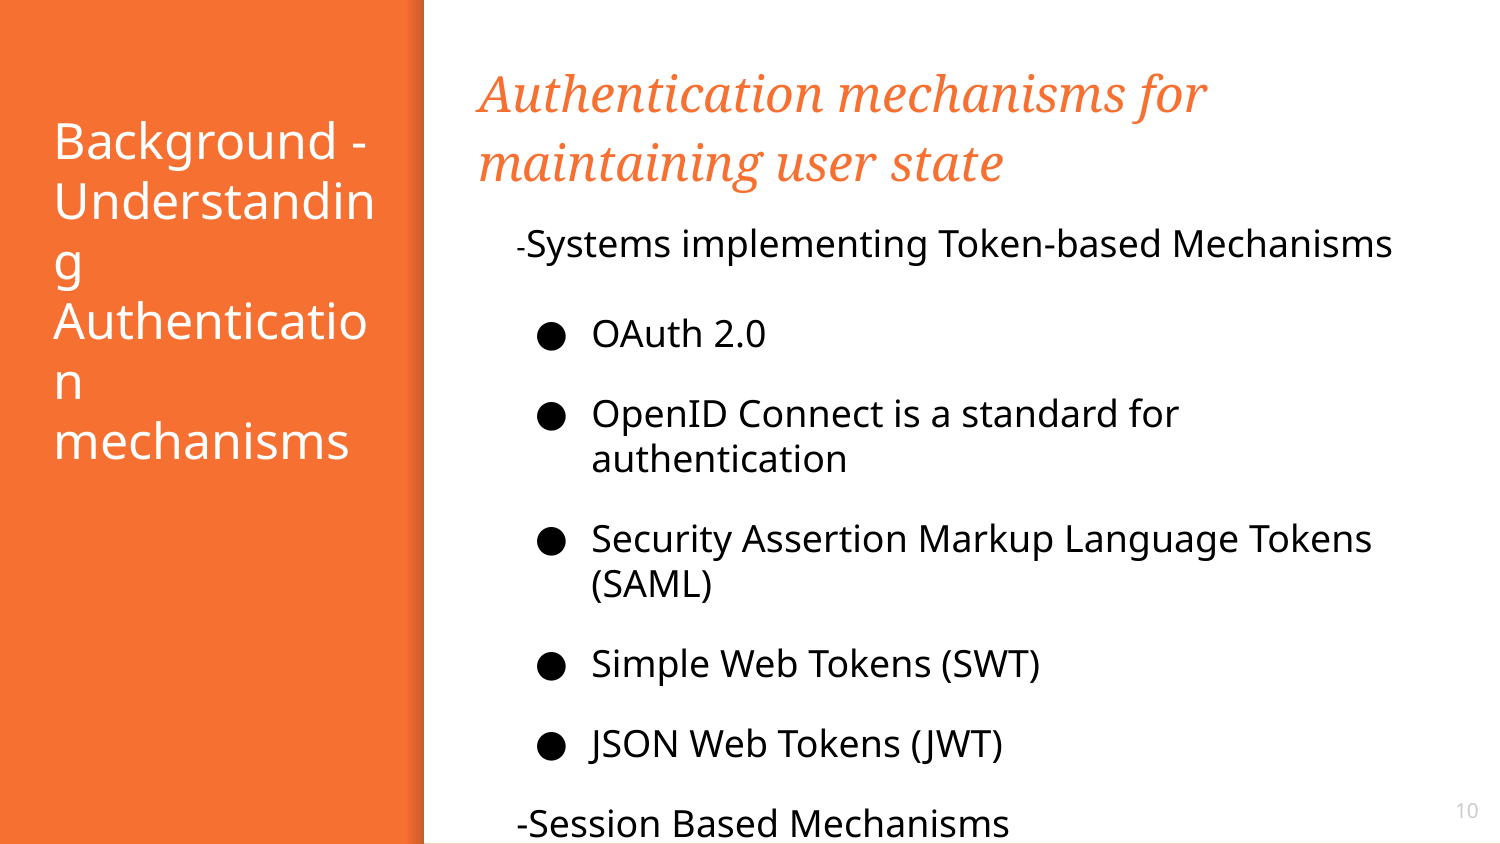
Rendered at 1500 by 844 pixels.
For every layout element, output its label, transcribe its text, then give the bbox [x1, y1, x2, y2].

list -Systems implementing Token-based Mechanisms OAuth 2.0 OpenID Connect is a standard for authentication Security Assertion Markup Language Tokens (SAML) Simple Web Tokens (SWT) JSON Web Tokens (JWT) -Session Based Mechanisms [501, 204, 1420, 624]
slide_number ‹#› [1403, 779, 1494, 844]
list Authentication mechanisms for maintaining user state [463, 38, 1494, 237]
title Background - Understanding Authentication mechanisms [38, 94, 406, 748]
